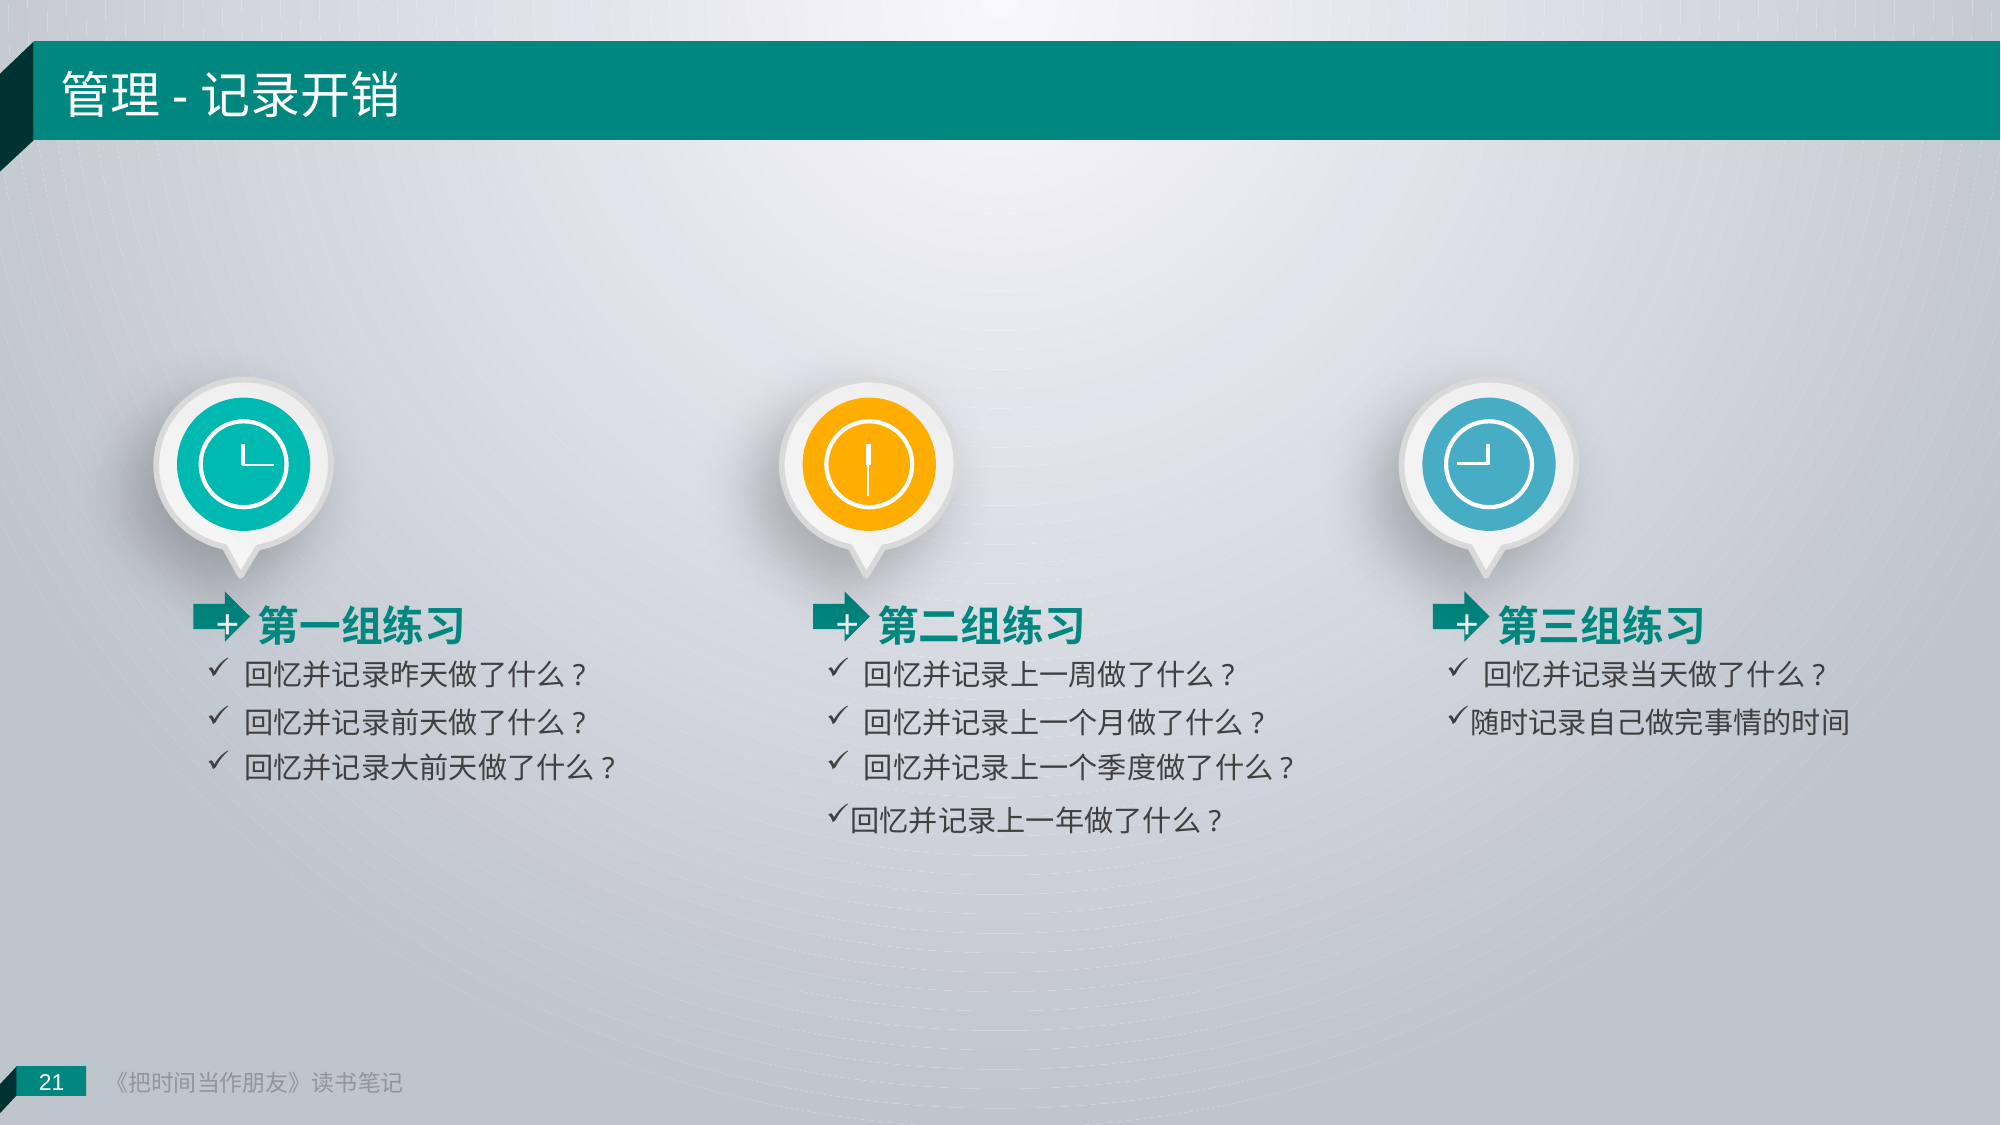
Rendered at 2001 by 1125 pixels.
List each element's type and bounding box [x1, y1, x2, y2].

text_box [193, 565, 299, 650]
text_box [156, 379, 332, 549]
text_box [0, 41, 2000, 1117]
text_box [1401, 379, 1577, 549]
text_box [1432, 565, 1538, 650]
text_box [813, 565, 918, 650]
text_box [781, 379, 957, 549]
